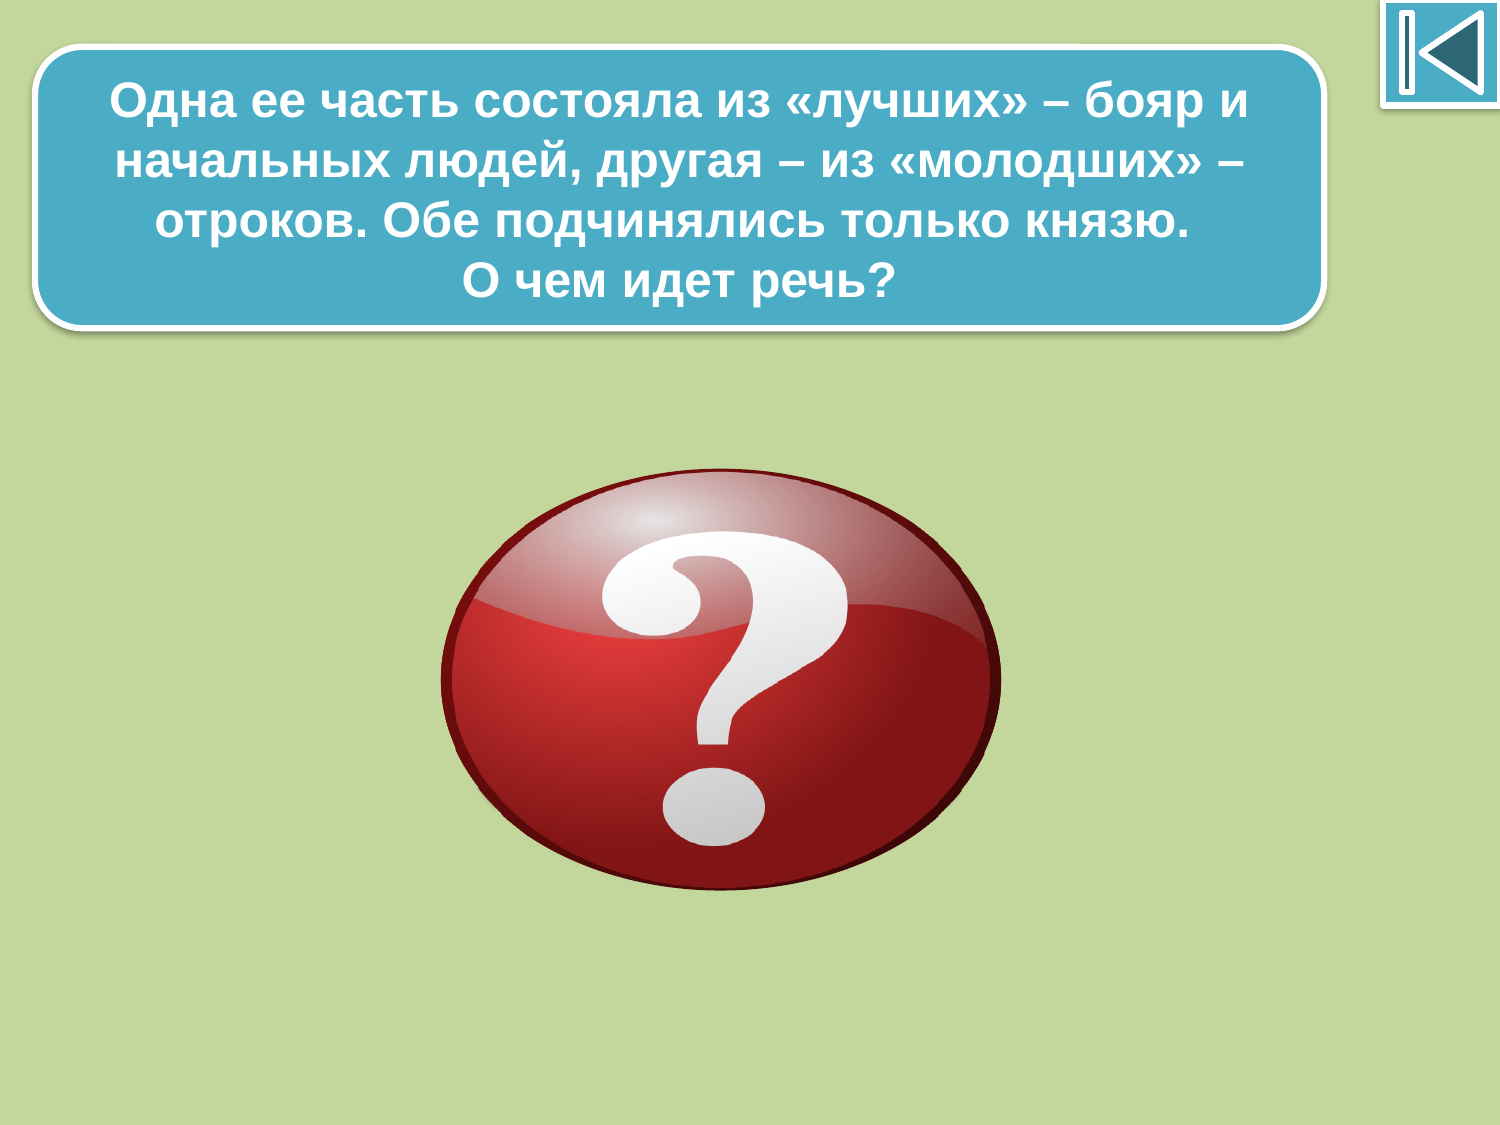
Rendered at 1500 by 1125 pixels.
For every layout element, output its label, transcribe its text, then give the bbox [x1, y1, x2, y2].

picture [433, 468, 1008, 891]
text_box [1380, 0, 1500, 109]
text_box Одна ее часть состояла из «лучших» – бояр и начальных людей, другая – из «молодших» – отроков. Обе подчинялись только князю. О чем идет речь? [31, 43, 1328, 332]
